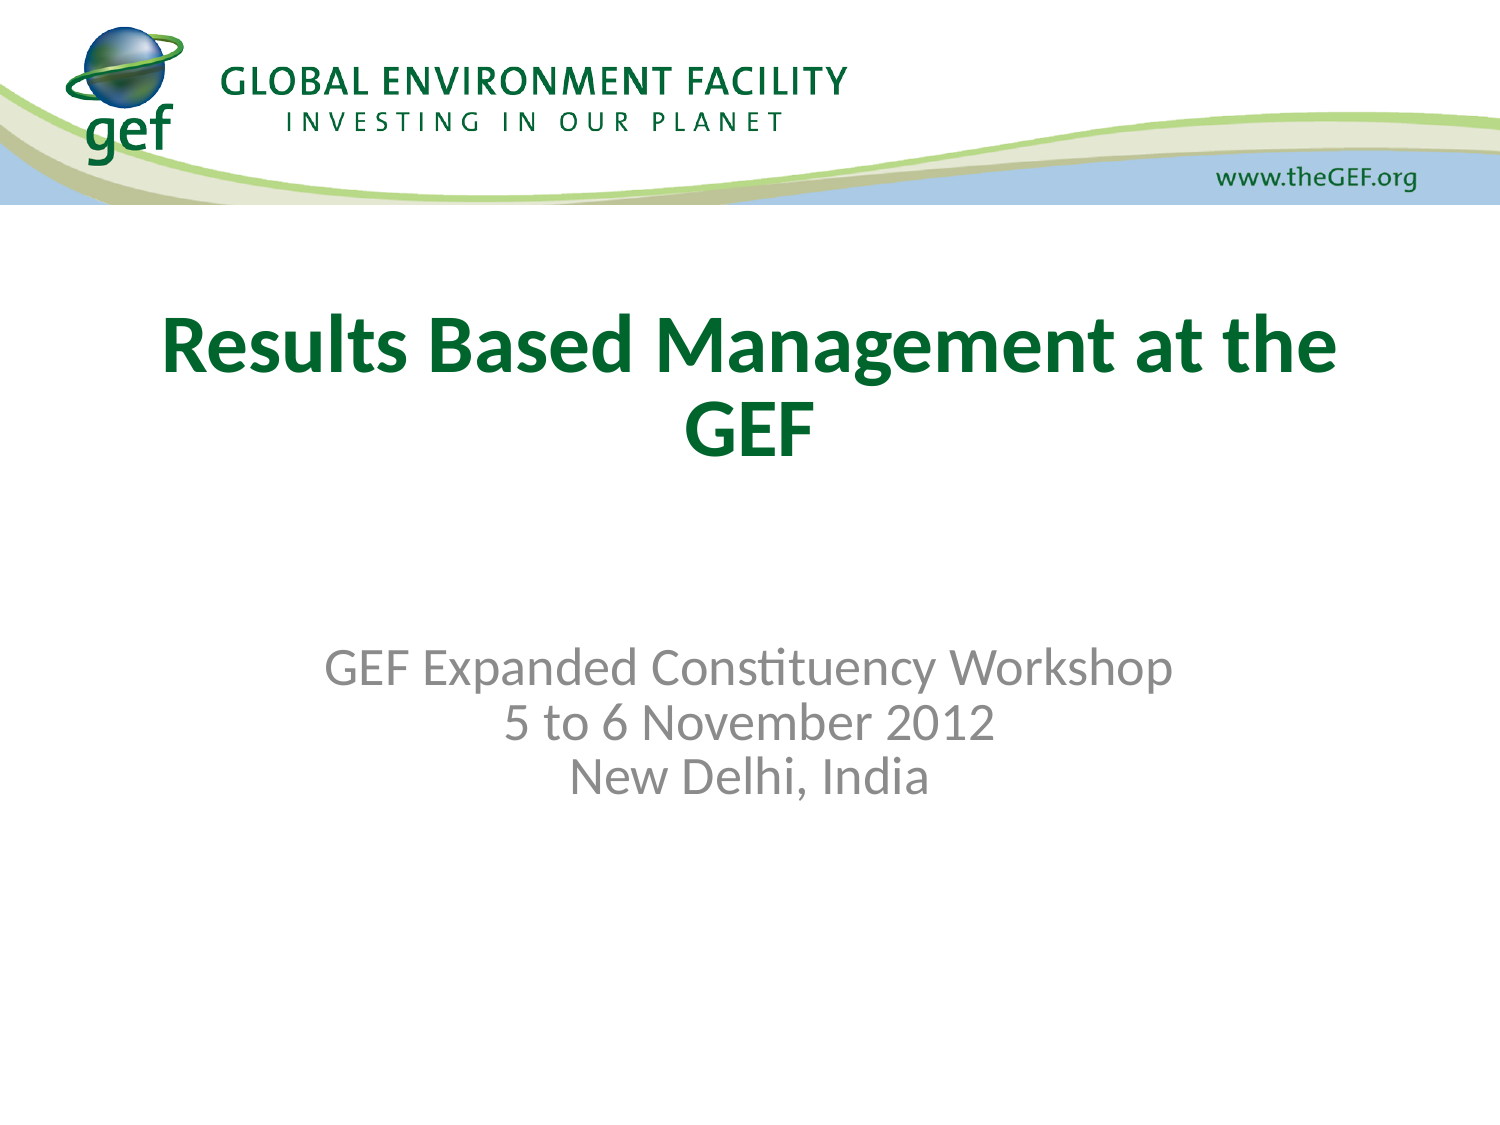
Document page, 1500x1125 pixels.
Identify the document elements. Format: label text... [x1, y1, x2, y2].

title Results Based Management at the GEF [74, 299, 1426, 488]
picture [0, 0, 1500, 205]
subtitle GEF Expanded Constituency Workshop 5 to 6 November 2012 New Delhi, India [149, 637, 1351, 926]
